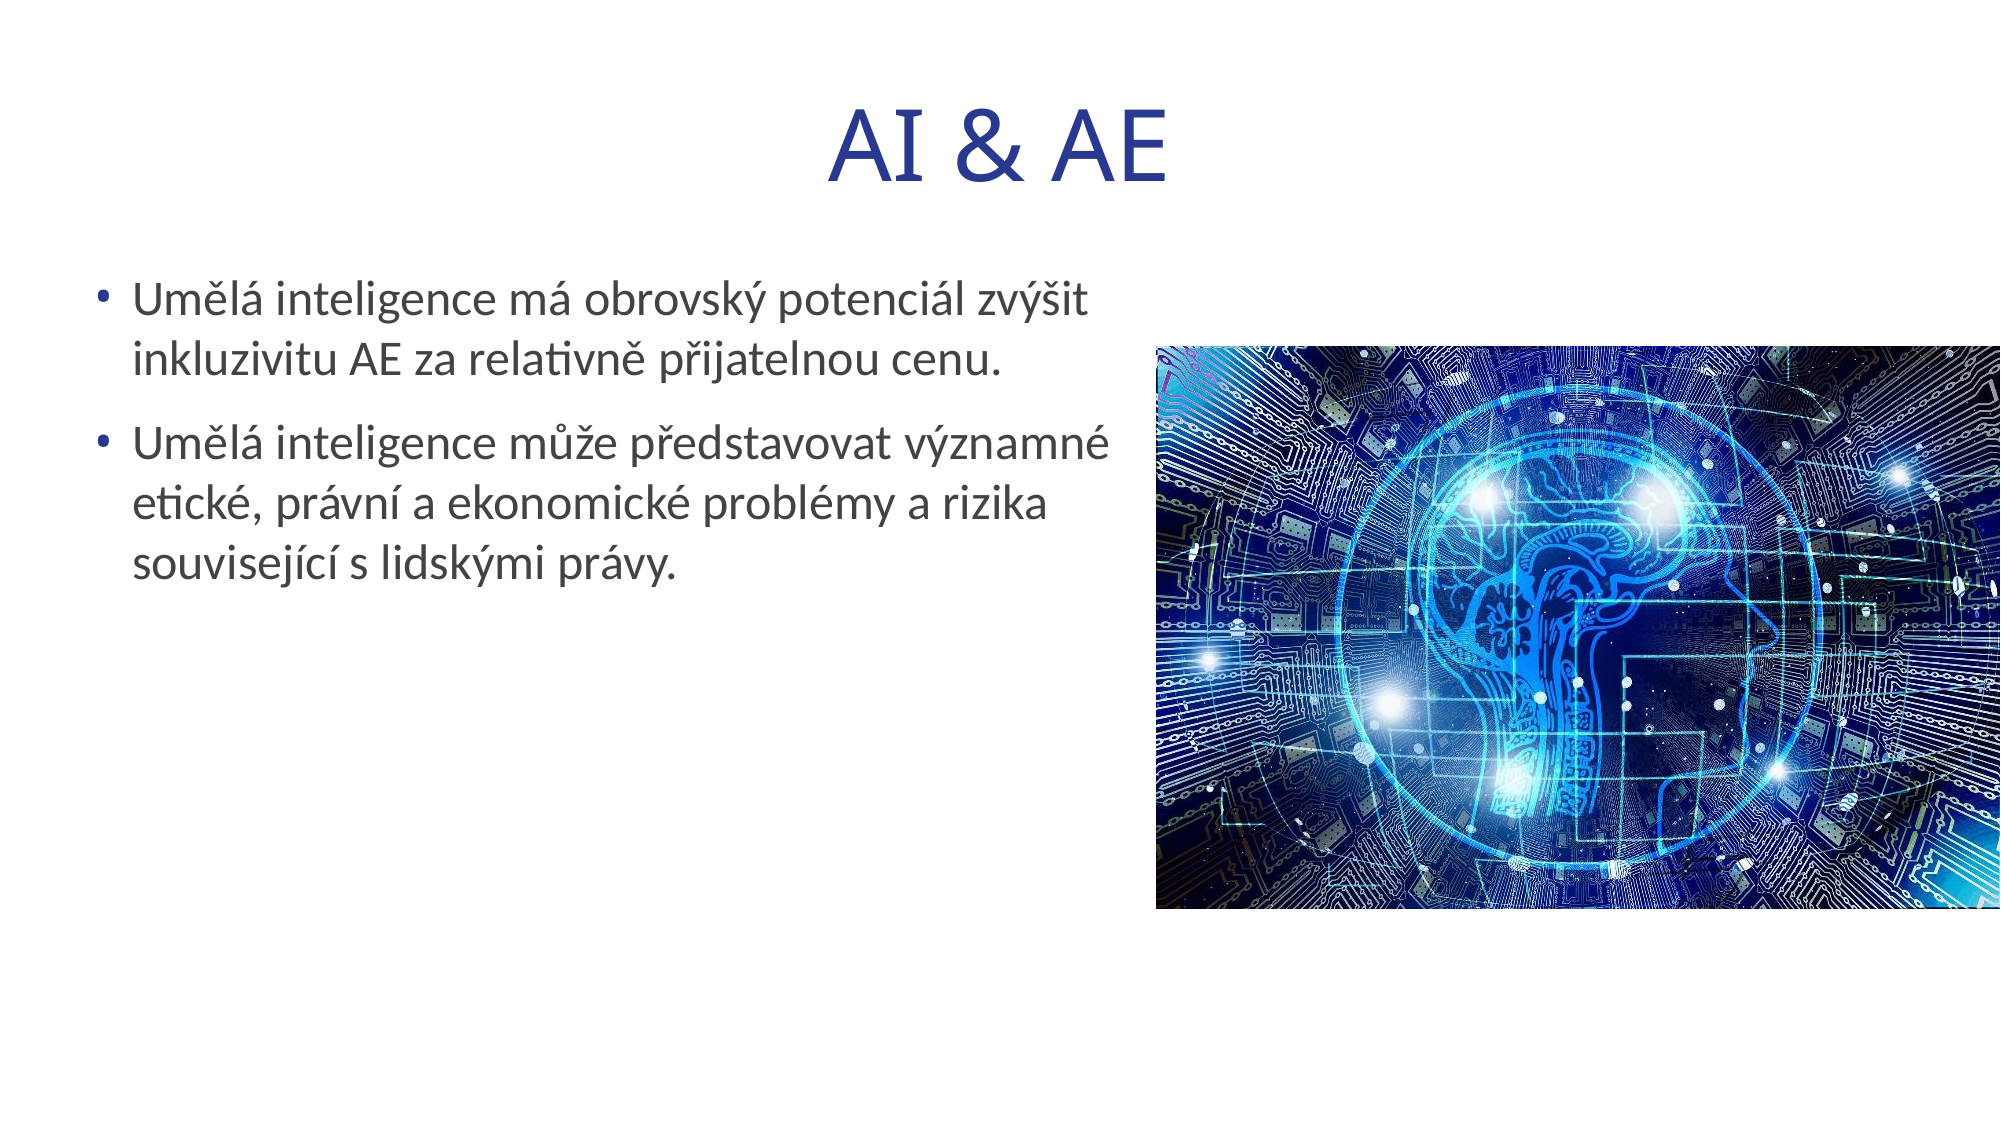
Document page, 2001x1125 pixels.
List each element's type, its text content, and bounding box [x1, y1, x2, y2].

picture [1155, 345, 2000, 909]
list Umělá inteligence má obrovský potenciál zvýšit inkluzivitu AE za relativně přijatelnou cenu. Umělá inteligence může představovat významné etické, právní a ekonomické problémy a rizika související s lidskými právy. [79, 257, 1130, 1050]
title AI & AE [137, 40, 1863, 258]
